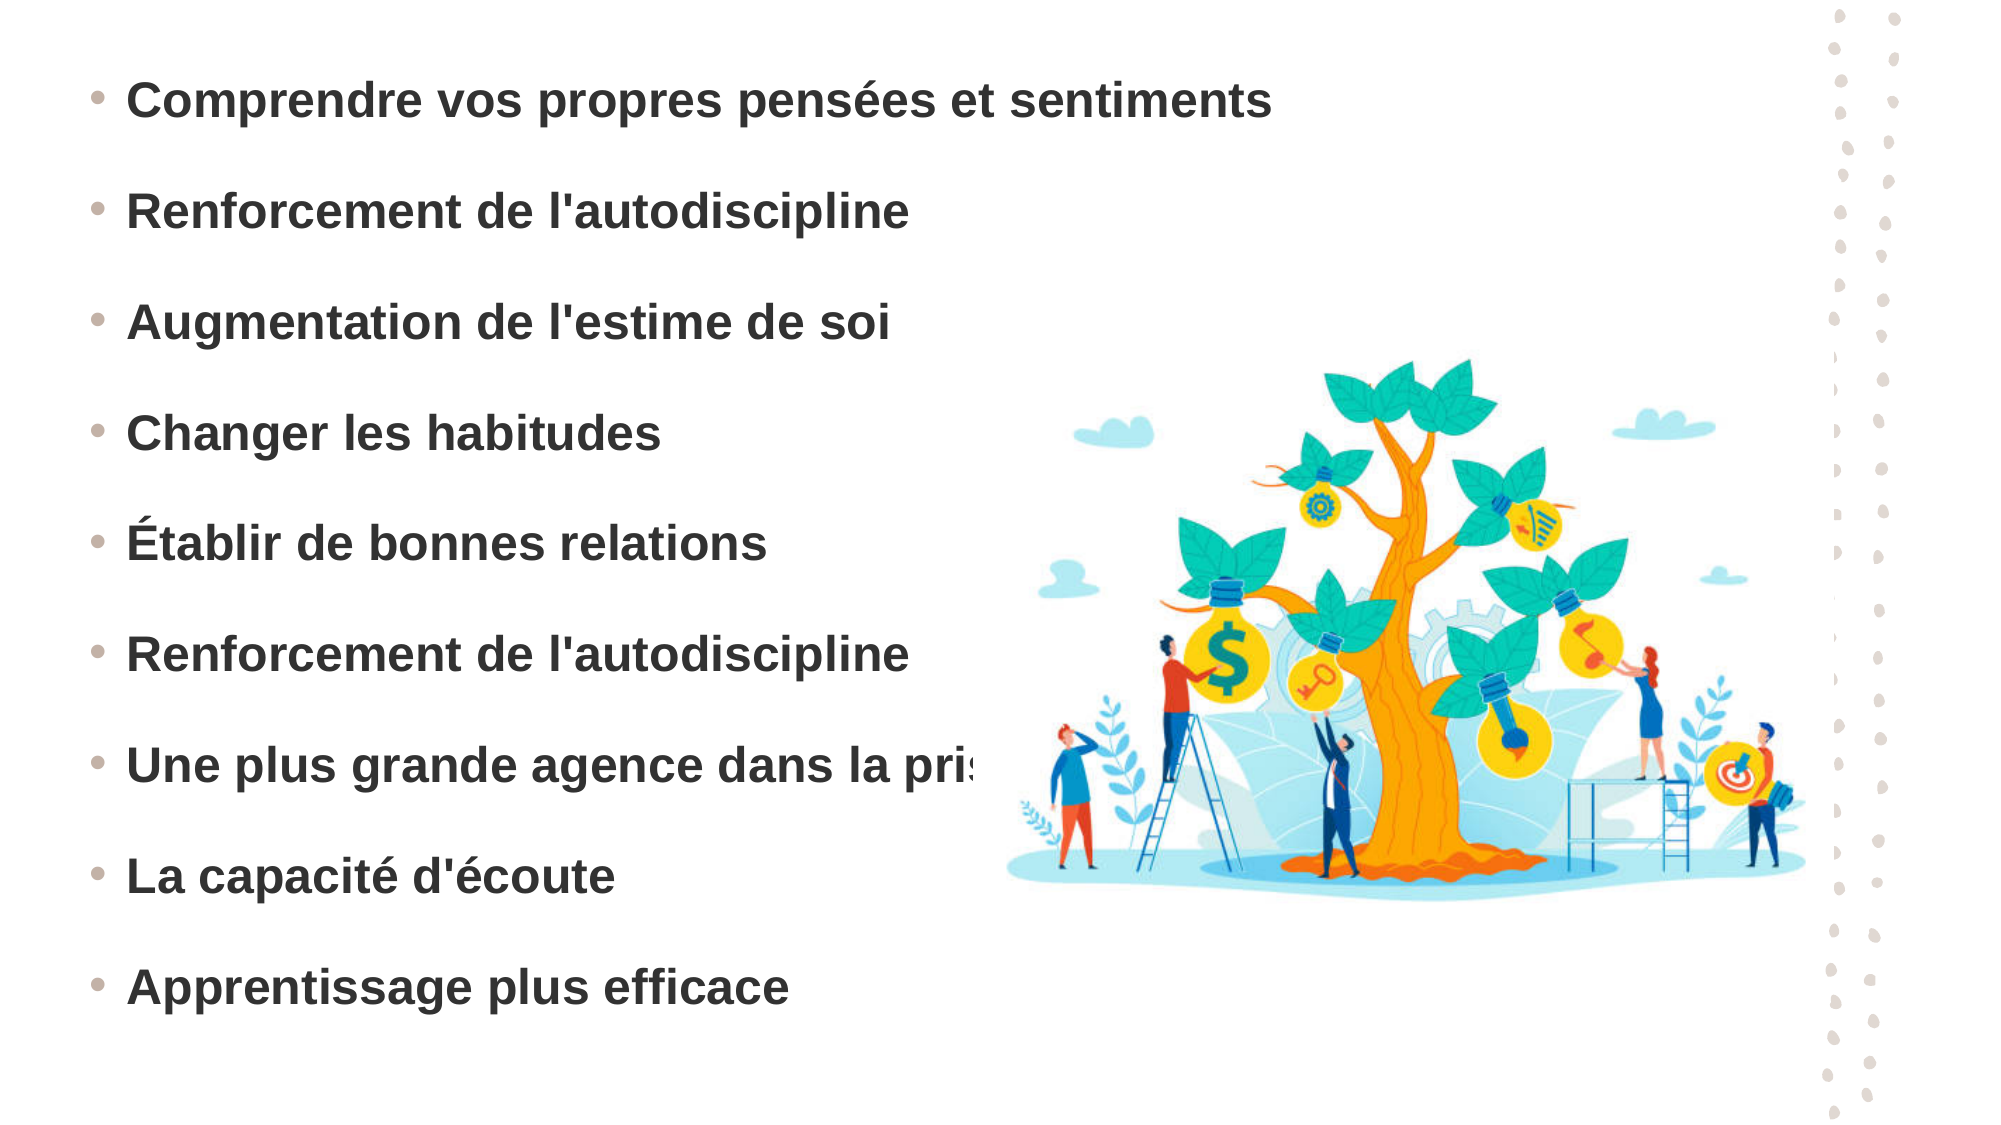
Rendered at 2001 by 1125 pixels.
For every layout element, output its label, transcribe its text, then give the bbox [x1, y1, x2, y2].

picture [973, 327, 1834, 919]
list Comprendre vos propres pensées et sentiments Renforcement de l'autodiscipline Augmentation de l'estime de soi Changer les habitudes Établir de bonnes relations Renforcement de l'autodiscipline Une plus grande agence dans la prise de décision La capacité d'écoute Apprentissage plus efficace [74, 29, 1756, 1088]
